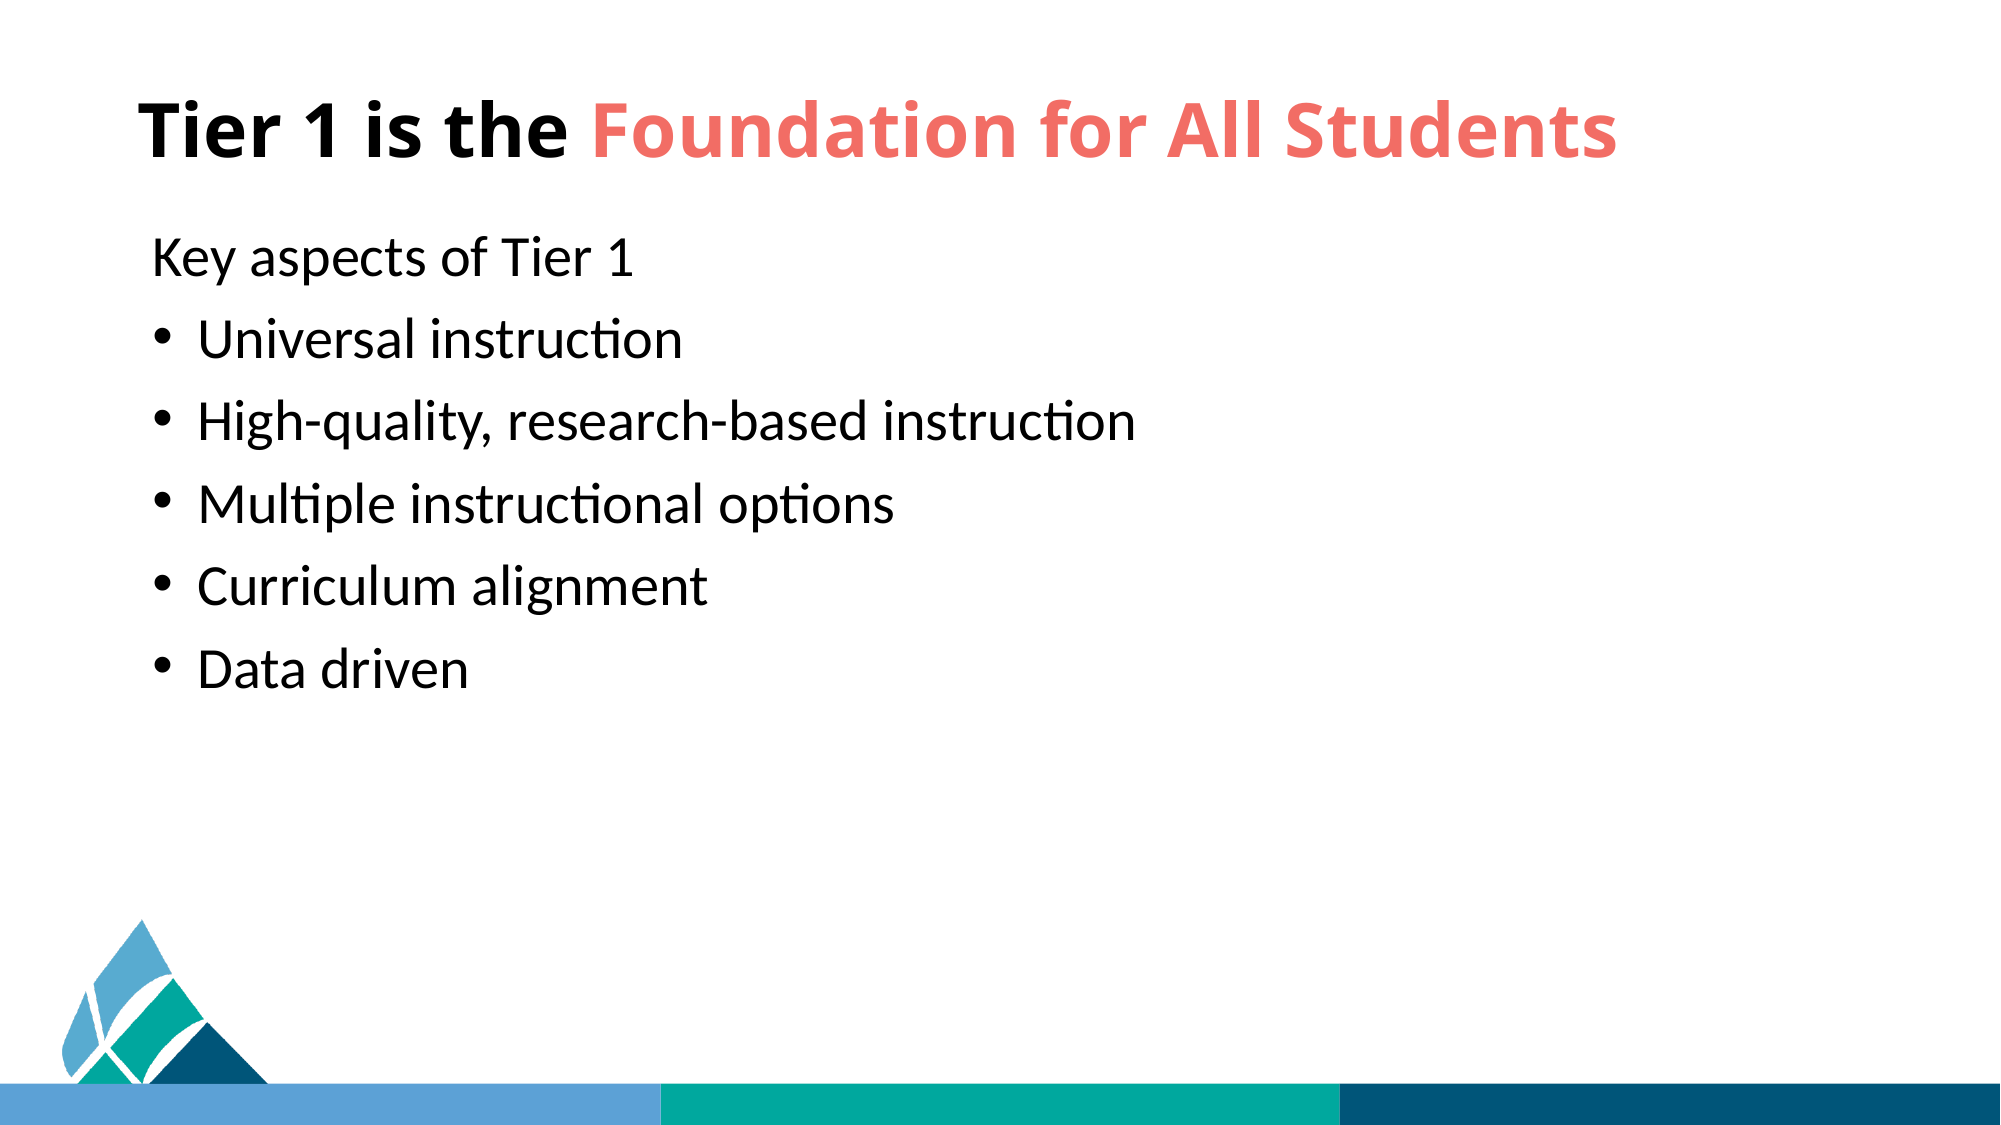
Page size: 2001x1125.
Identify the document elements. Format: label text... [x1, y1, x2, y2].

title Tier 1 is the Foundation for All Students [137, 59, 1863, 195]
picture [62, 919, 268, 1084]
list Key aspects of Tier 1 Universal instruction​ High-quality, research-based instruction Multiple instructional options​ Curriculum alignment​ Data driven [137, 217, 1863, 931]
